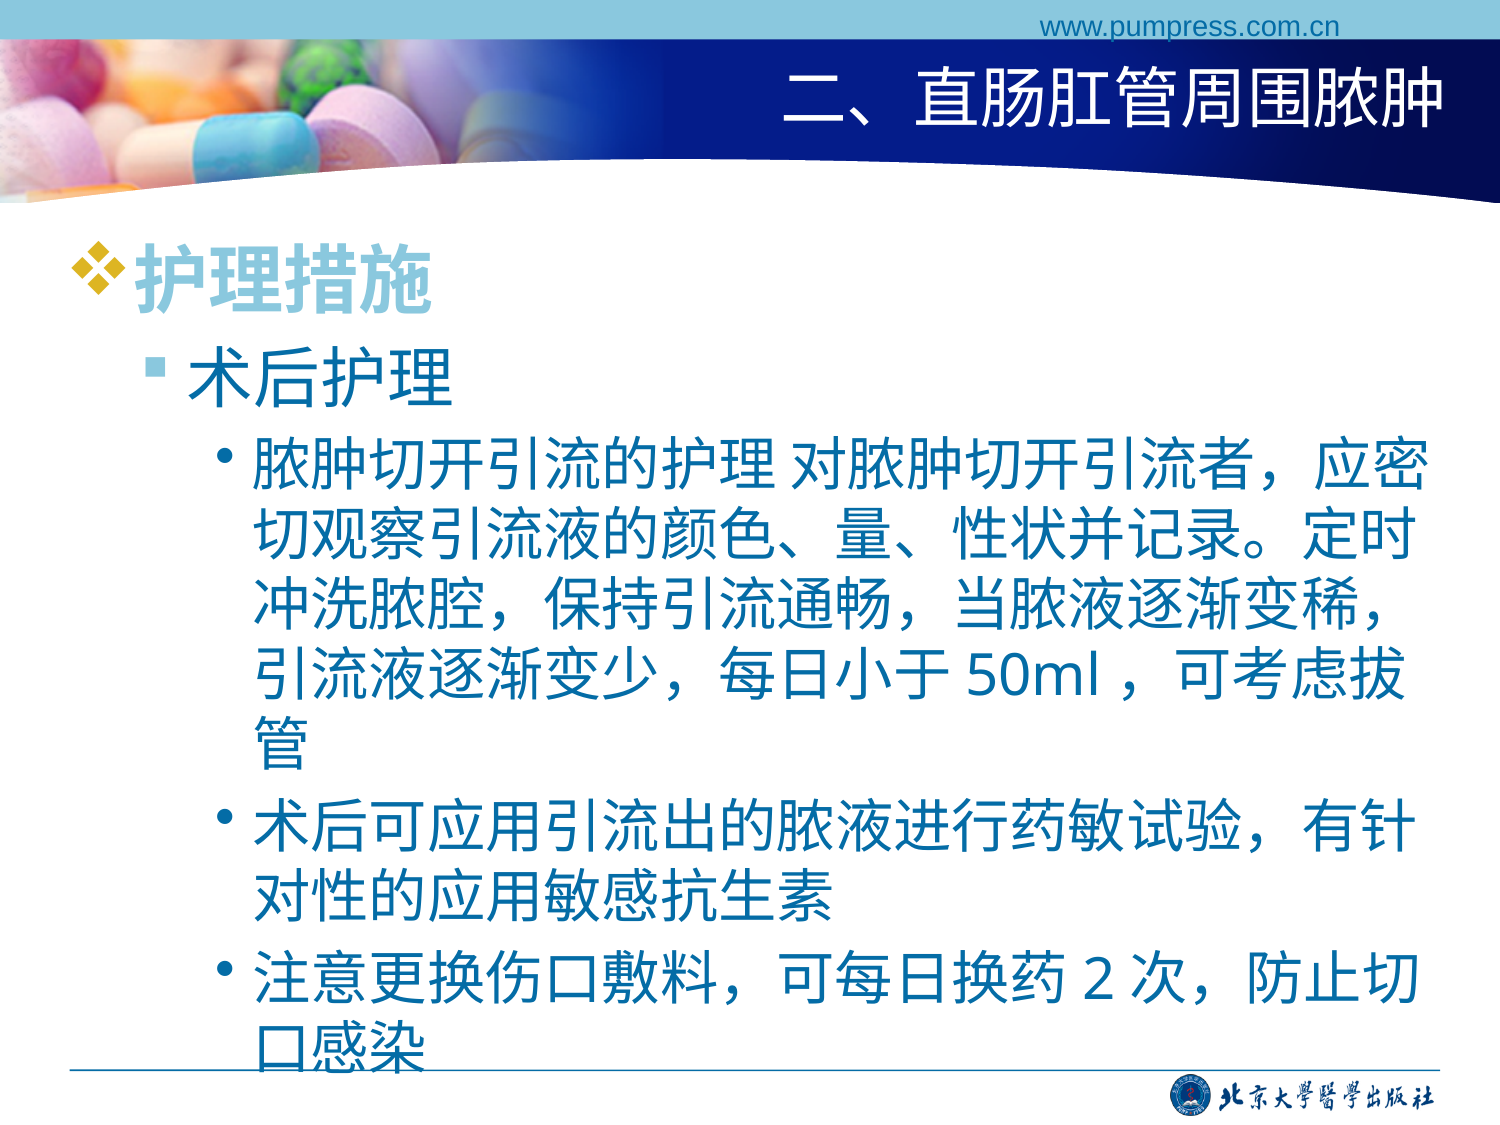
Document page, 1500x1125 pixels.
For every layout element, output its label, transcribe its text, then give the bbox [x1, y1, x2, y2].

picture [0, 40, 1500, 203]
picture [1170, 1074, 1436, 1118]
title 二、直肠肛管周围脓肿 [137, 49, 1463, 143]
slide_number www.pumpress.com.cn [1025, 0, 1463, 38]
list 护理措施 术后护理 脓肿切开引流的护理 对脓肿切开引流者，应密切观察引流液的颜色、量、性状并记录。定时冲洗脓腔，保持引流通畅，当脓液逐渐变稀，引流液逐渐变少，每日小于50ml，可考虑拔管 术后可应用引流出的脓液进行药敏试验，有针对性的应用敏感抗生素 注意更换伤口敷料，可每日换药2次，防止切口感染 [49, 224, 1463, 1026]
